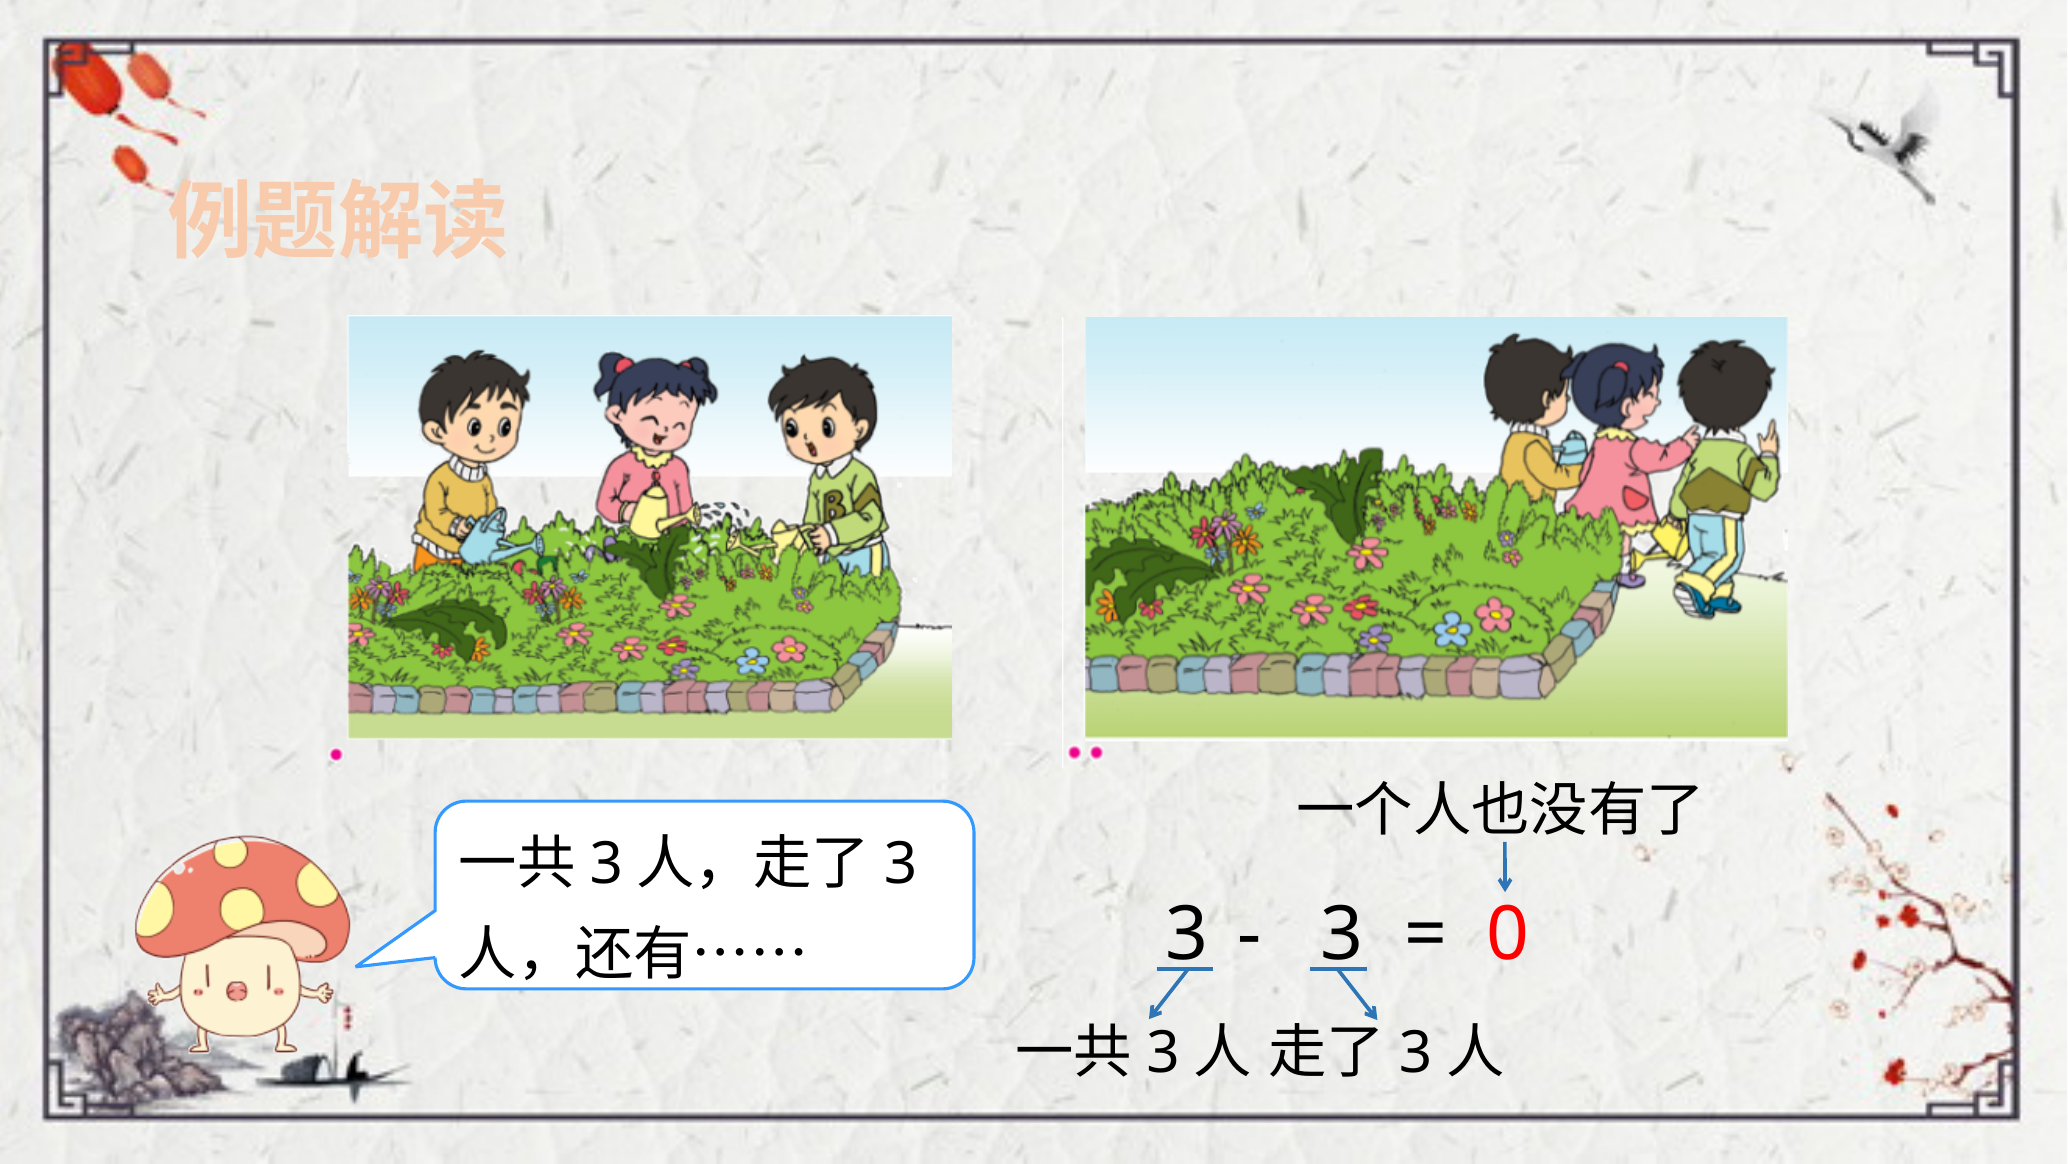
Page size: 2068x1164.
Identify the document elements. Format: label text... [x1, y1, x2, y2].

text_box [1310, 968, 1378, 1021]
text_box 一共3人 [1000, 1006, 1253, 1092]
text_box 0 [1471, 877, 1543, 983]
text_box 一个人也没有了 [1281, 768, 1720, 850]
text_box = [1389, 877, 1461, 983]
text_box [1148, 968, 1214, 1020]
text_box 走了3人 [1253, 1006, 1520, 1092]
text_box 3 [1150, 877, 1222, 983]
picture [0, 0, 2068, 1164]
text_box - [1222, 877, 1294, 983]
text_box 例题解读 [152, 158, 525, 277]
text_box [129, 801, 974, 1062]
text_box 3 [1305, 877, 1378, 983]
